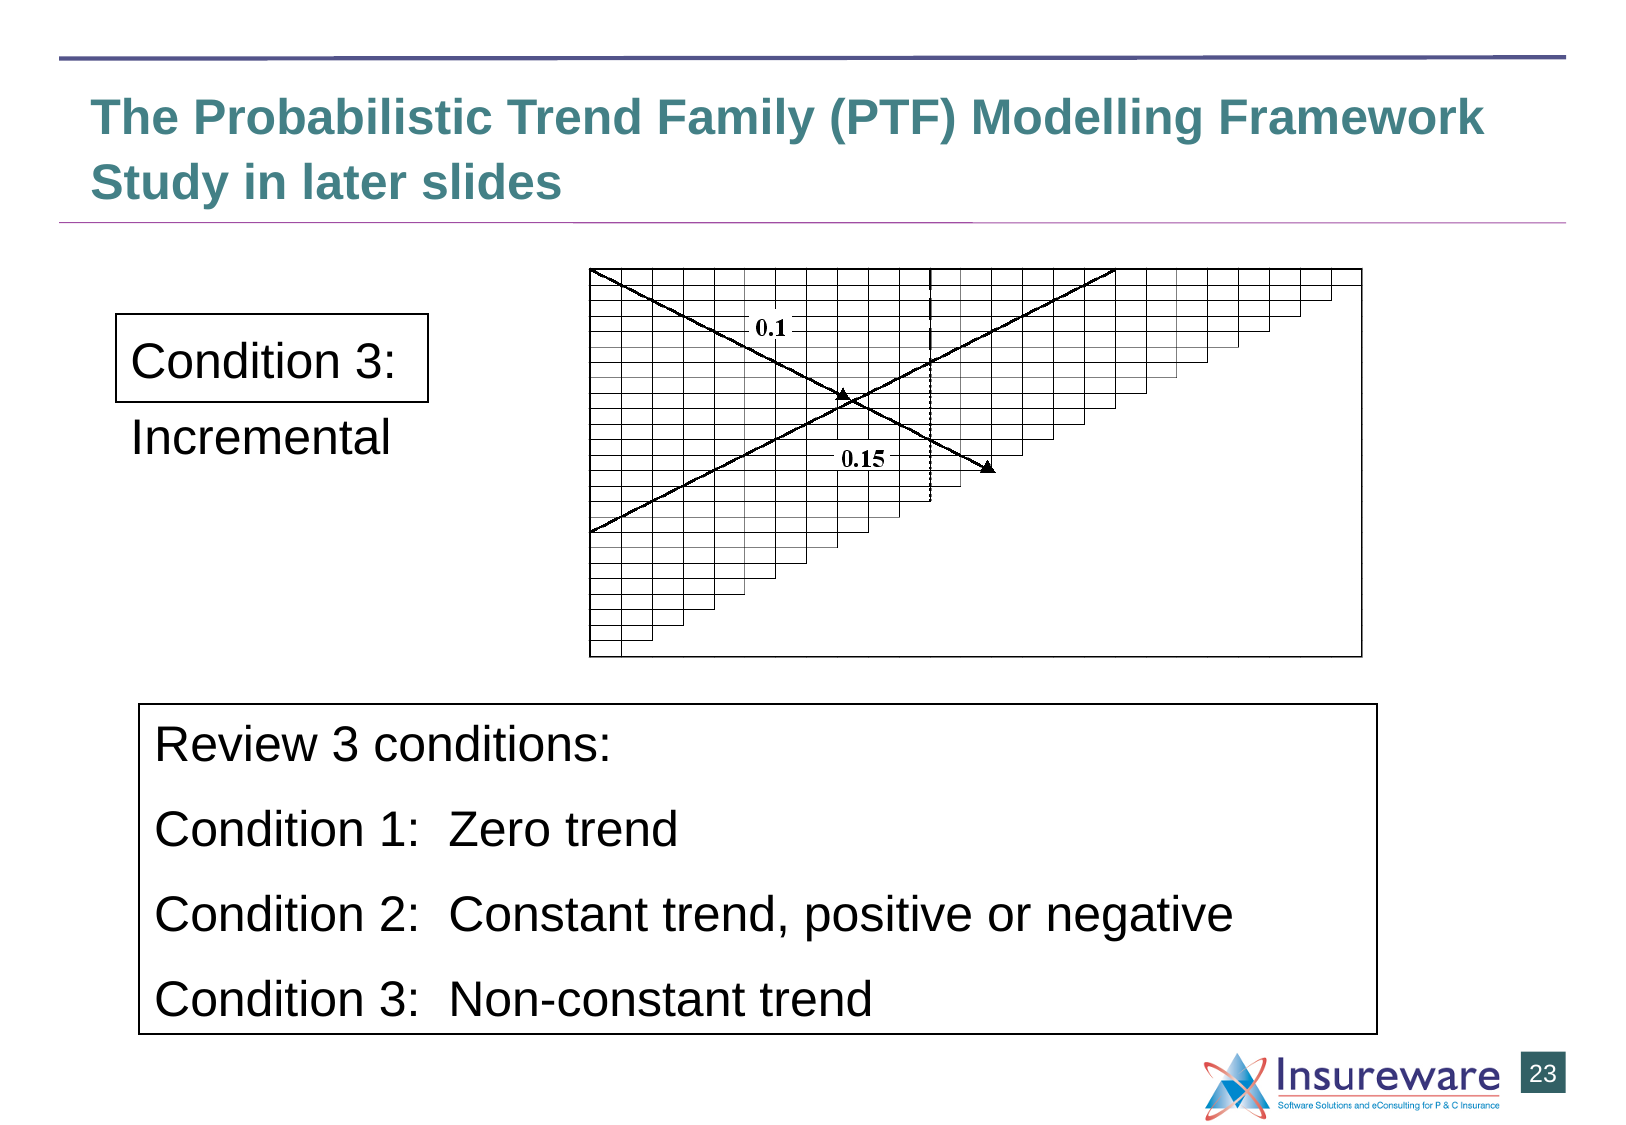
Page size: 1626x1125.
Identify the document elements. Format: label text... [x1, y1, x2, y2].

picture [1202, 1052, 1500, 1122]
text_box Incremental [115, 397, 504, 472]
title The Probabilistic Trend Family (PTF) Modelling Framework Study in later slides [90, 79, 1568, 204]
slide_number 22 [1520, 1051, 1566, 1093]
picture [587, 266, 1364, 658]
text_box Review 3 conditions: Condition 1: Zero trend Condition 2: Constant trend, positive or negative Condition 3: Non-constant trend [139, 704, 1377, 1034]
text_box Condition 3: [115, 314, 429, 397]
